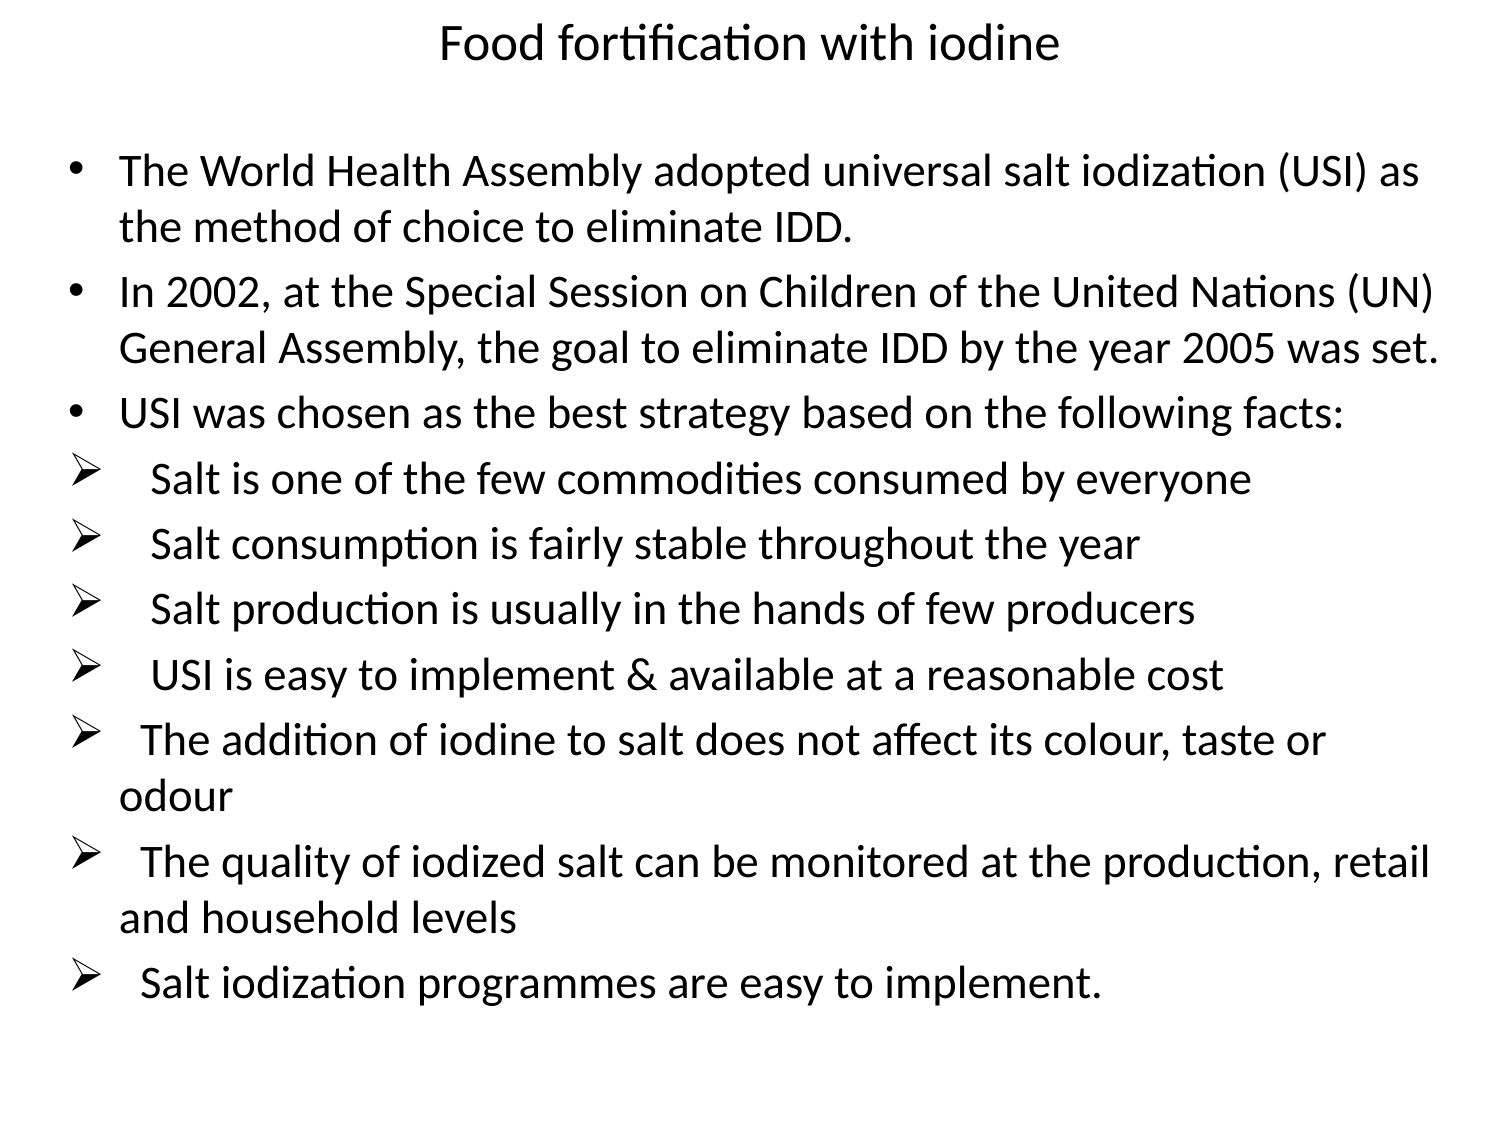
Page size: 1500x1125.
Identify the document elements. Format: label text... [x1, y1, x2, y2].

title Food fortification with iodine [75, 0, 1425, 66]
list The World Health Assembly adopted universal salt iodization (USI) as the method of choice to eliminate IDD. In 2002, at the Special Session on Children of the United Nations (UN) General Assembly, the goal to eliminate IDD by the year 2005 was set. USI was chosen as the best strategy based on the following facts: Salt is one of the few commodities consumed by everyone Salt consumption is fairly stable throughout the year Salt production is usually in the hands of few producers USI is easy to implement & available at a reasonable cost The addition of iodine to salt does not affect its colour, taste or odour The quality of iodized salt can be monitored at the production, retail and household levels Salt iodization programmes are easy to implement. [53, 66, 1459, 1059]
